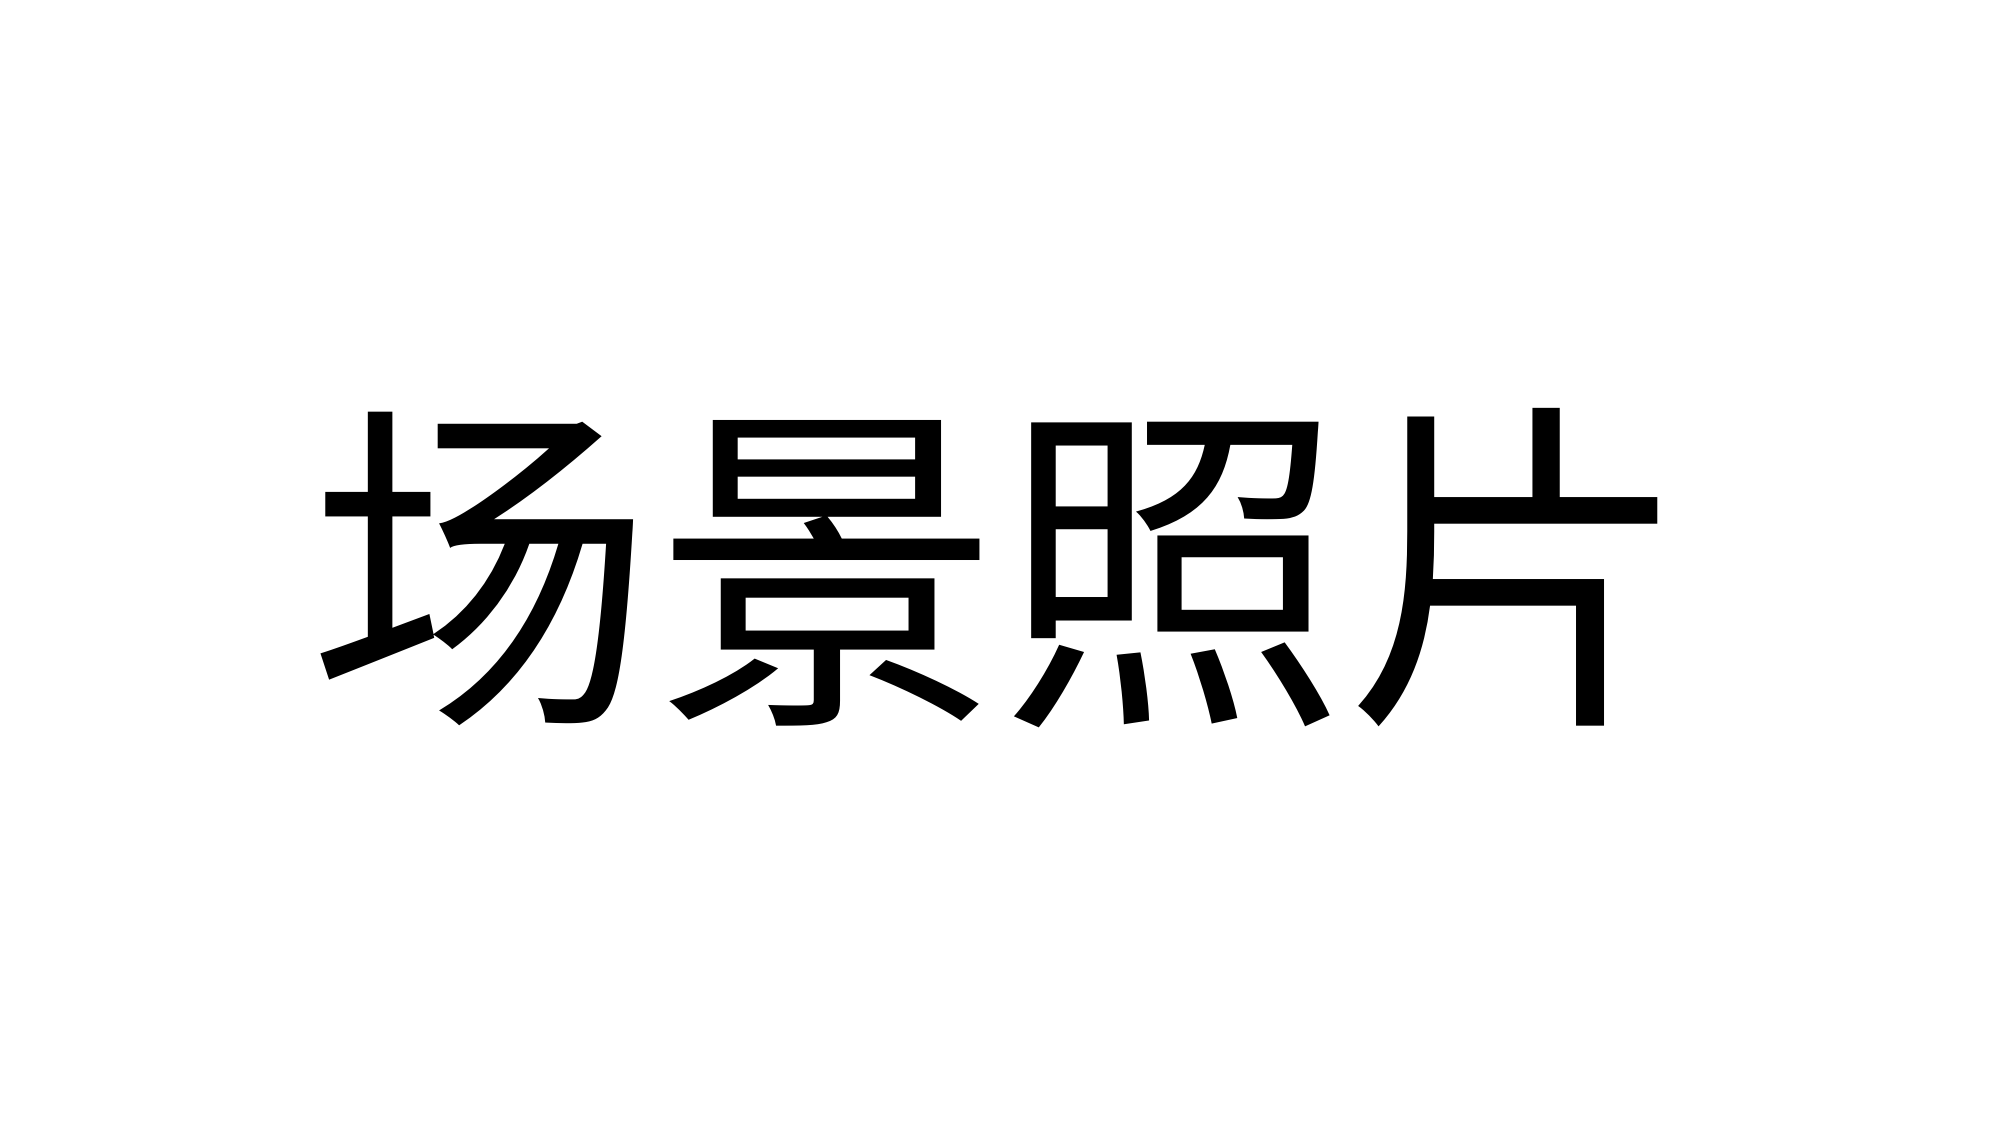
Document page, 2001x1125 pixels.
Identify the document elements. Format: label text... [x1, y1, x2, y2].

text_box 场景照片 [29, 345, 1971, 776]
